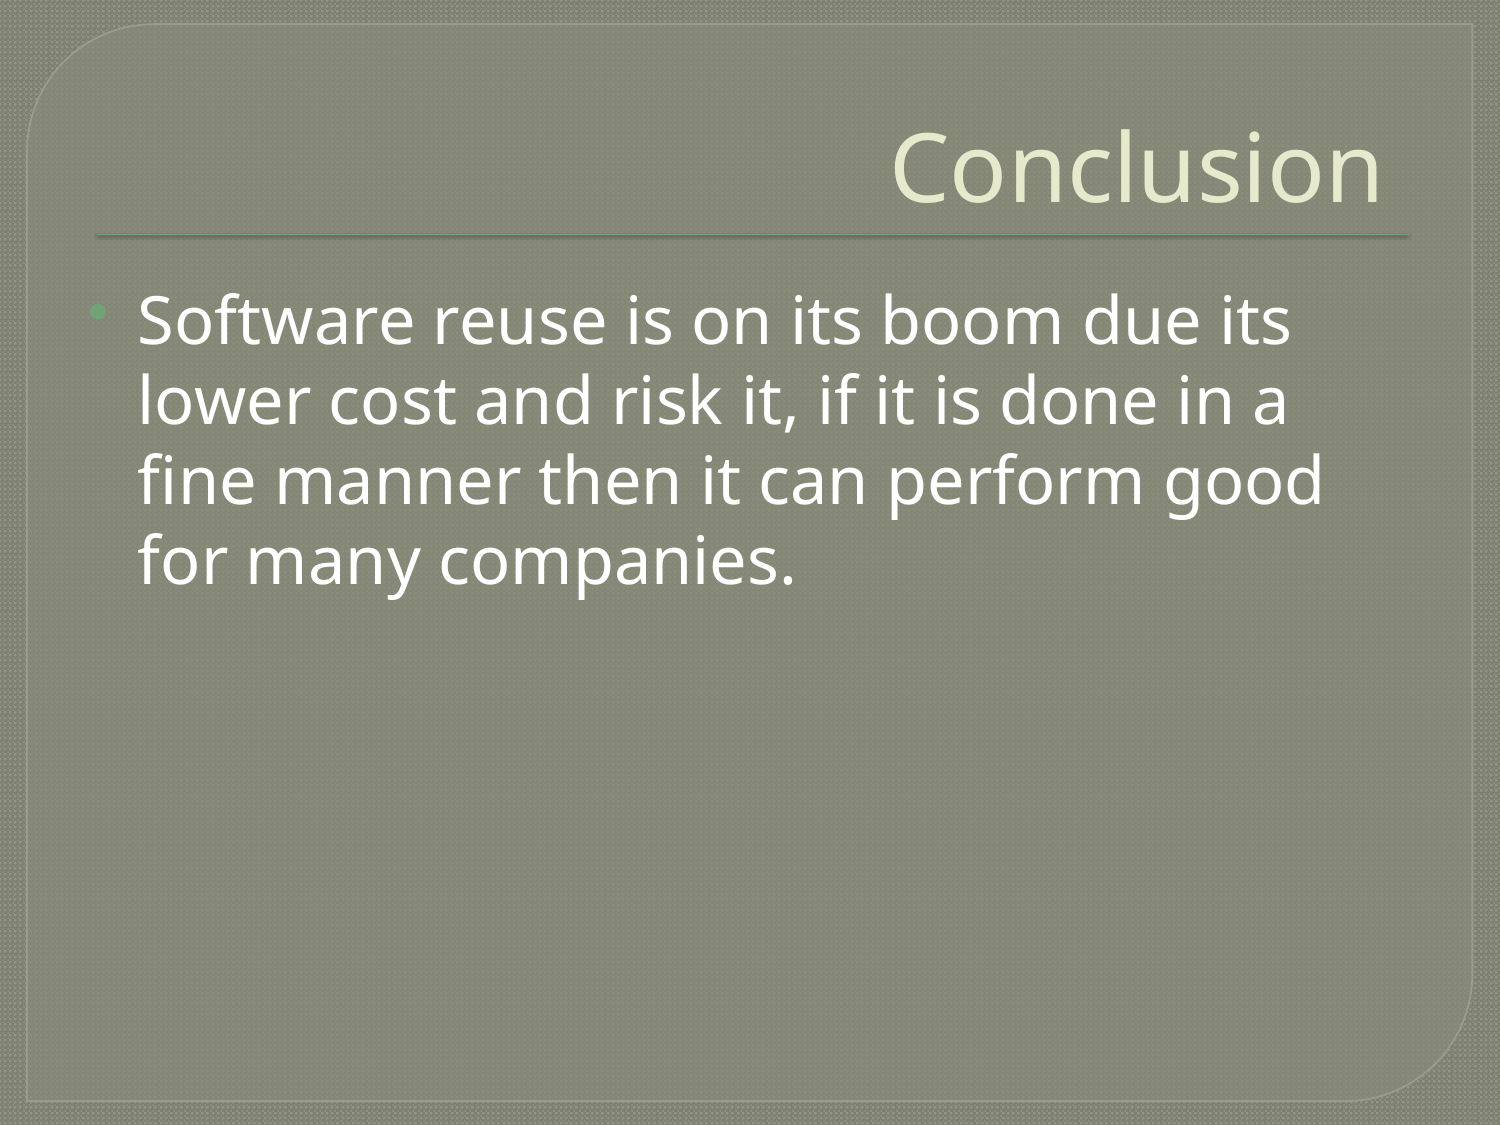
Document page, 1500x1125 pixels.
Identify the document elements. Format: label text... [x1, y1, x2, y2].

list Software reuse is on its boom due its lower cost and risk it, if it is done in a fine manner then it can perform good for many companies. [74, 269, 1413, 626]
title Conclusion [75, 41, 1425, 230]
